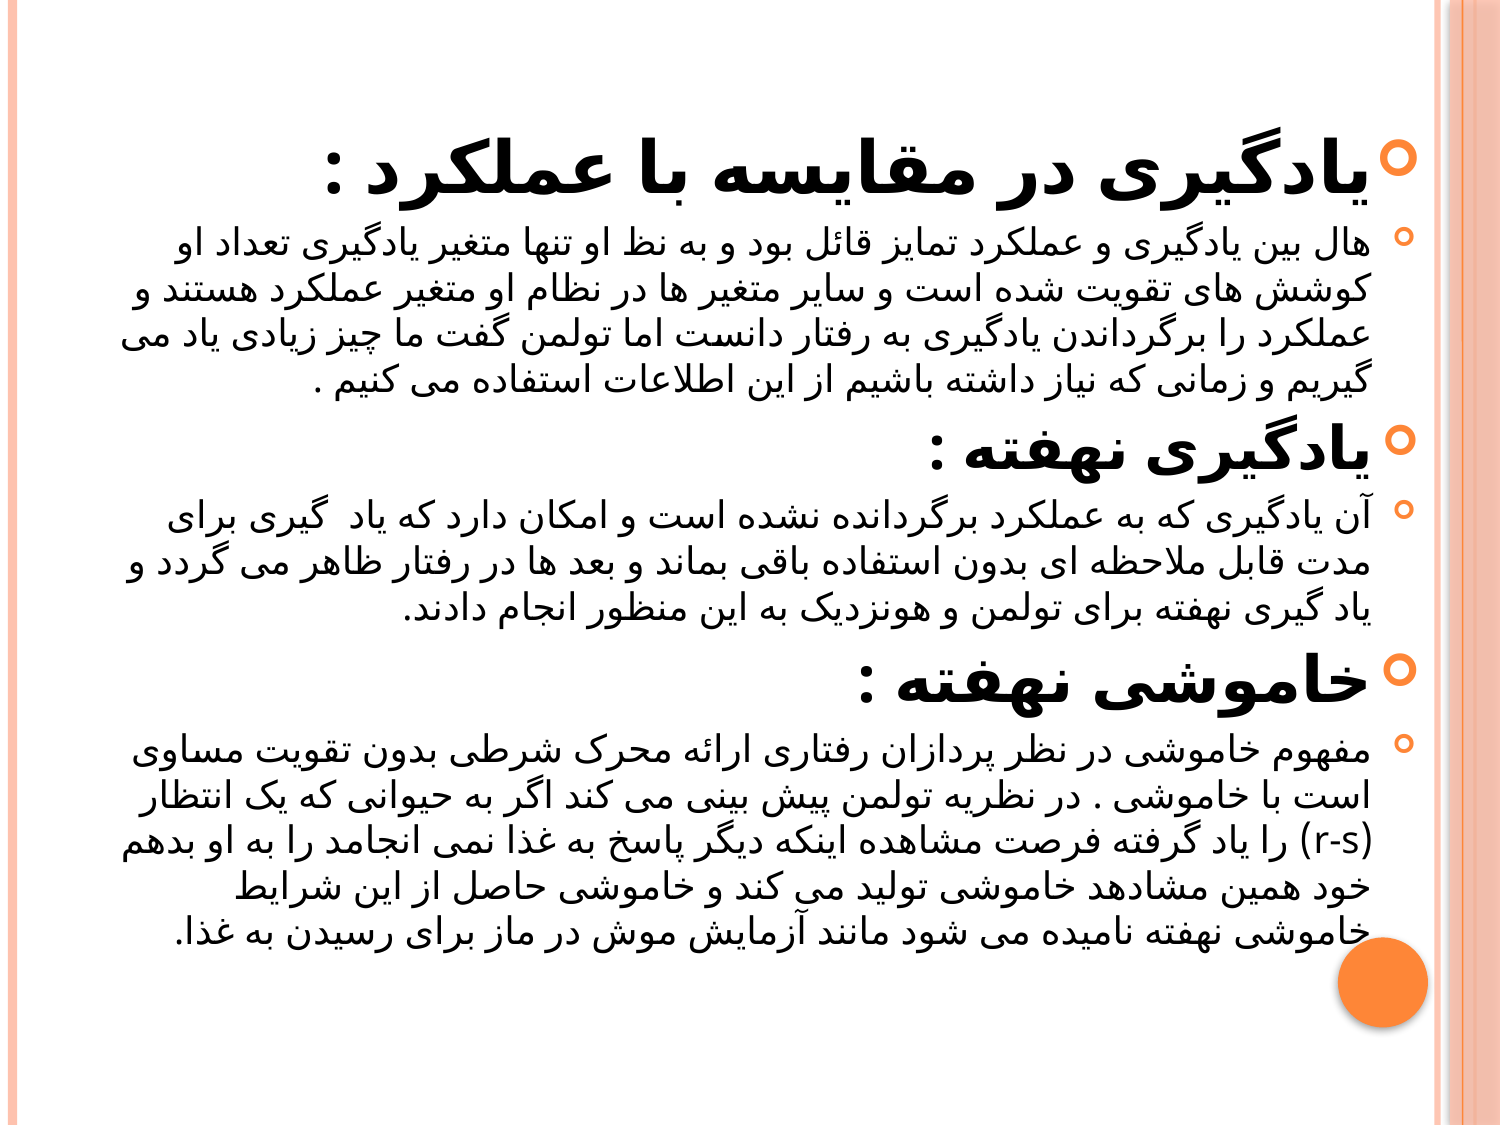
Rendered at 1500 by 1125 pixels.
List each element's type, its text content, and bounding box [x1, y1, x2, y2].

list یادگیری در مقایسه با عملکرد : هال بین یادگیری و عملکرد تمایز قائل بود و به نظ او تنها متغیر یادگیری تعداد او کوشش های تقویت شده است و سایر متغیر ها در نظام او متغیر عملکرد هستند و عملکرد را برگرداندن یادگیری به رفتار دانست اما تولمن گفت ما چیز زیادی یاد می گیریم و زمانی که نیاز داشته باشیم از این اطلاعات استفاده می کنیم . یادگیری نهفته : آن یادگیری که به عملکرد برگردانده نشده است و امکان دارد که یاد گیری برای مدت قابل ملاحظه ای بدون استفاده باقی بماند و بعد ها در رفتار ظاهر می گردد و یاد گیری نهفته برای تولمن و هونزدیک به این منظور انجام دادند. خاموشی نهفته : مفهوم خاموشی در نظر پردازان رفتاری ارائه محرک شرطی بدون تقویت مساوی است با خاموشی . در نظریه تولمن پیش بینی می کند اگر به حیوانی که یک انتظار (r-s) را یاد گرفته فرصت مشاهده اینکه دیگر پاسخ به غذا نمی انجامد را به او بدهم خود همین مشادهد خاموشی تولید می کند و خاموشی حاصل از این شرایط خاموشی نهفته نامیده می شود مانند آزمایش موش در ماز برای رسیدن به غذا. [75, 113, 1425, 1083]
